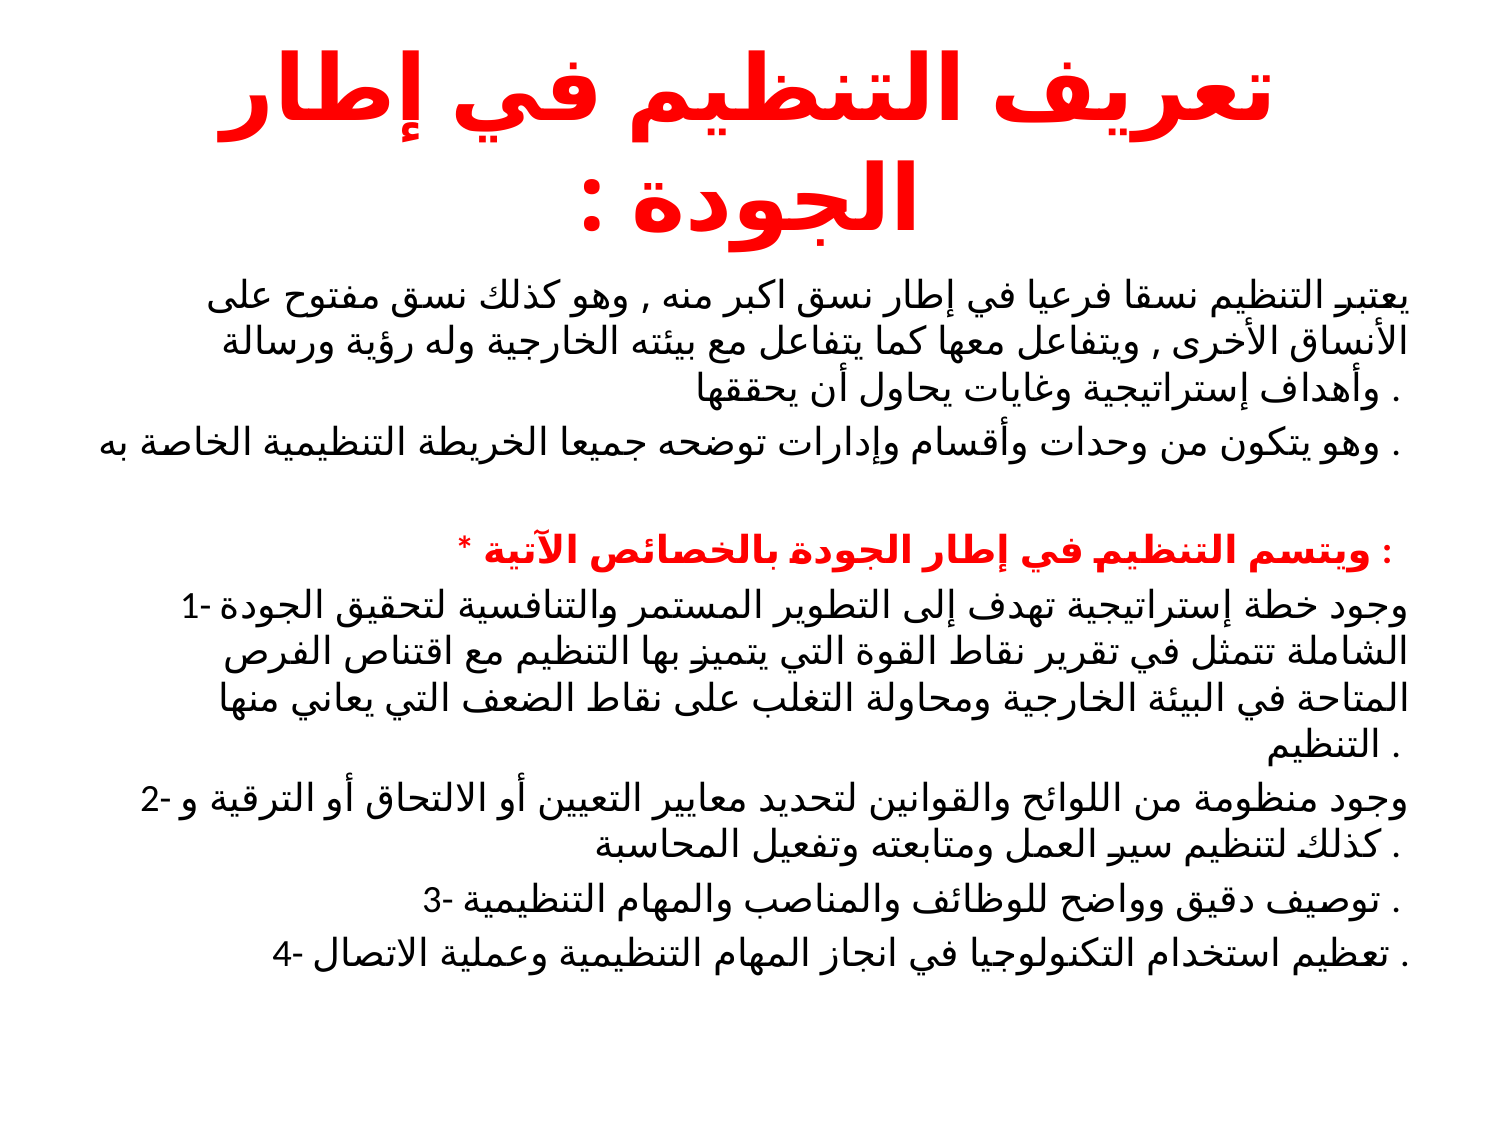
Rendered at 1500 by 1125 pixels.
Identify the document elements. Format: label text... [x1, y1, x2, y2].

list يعتبر التنظيم نسقا فرعيا في إطار نسق اكبر منه , وهو كذلك نسق مفتوح على الأنساق الأخرى , ويتفاعل معها كما يتفاعل مع بيئته الخارجية وله رؤية ورسالة وأهداف إستراتيجية وغايات يحاول أن يحققها . وهو يتكون من وحدات وأقسام وإدارات توضحه جميعا الخريطة التنظيمية الخاصة به . * ويتسم التنظيم في إطار الجودة بالخصائص الآتية : 1- وجود خطة إستراتيجية تهدف إلى التطوير المستمر والتنافسية لتحقيق الجودة الشاملة تتمثل في تقرير نقاط القوة التي يتميز بها التنظيم مع اقتناص الفرص المتاحة في البيئة الخارجية ومحاولة التغلب على نقاط الضعف التي يعاني منها التنظيم . 2- وجود منظومة من اللوائح والقوانين لتحديد معايير التعيين أو الالتحاق أو الترقية و كذلك لتنظيم سير العمل ومتابعته وتفعيل المحاسبة . 3- توصيف دقيق وواضح للوظائف والمناصب والمهام التنظيمية . 4- تعظيم استخدام التكنولوجيا في انجاز المهام التنظيمية وعملية الاتصال . [75, 262, 1425, 1005]
title تعريف التنظيم في إطار الجودة : [75, 45, 1425, 233]
